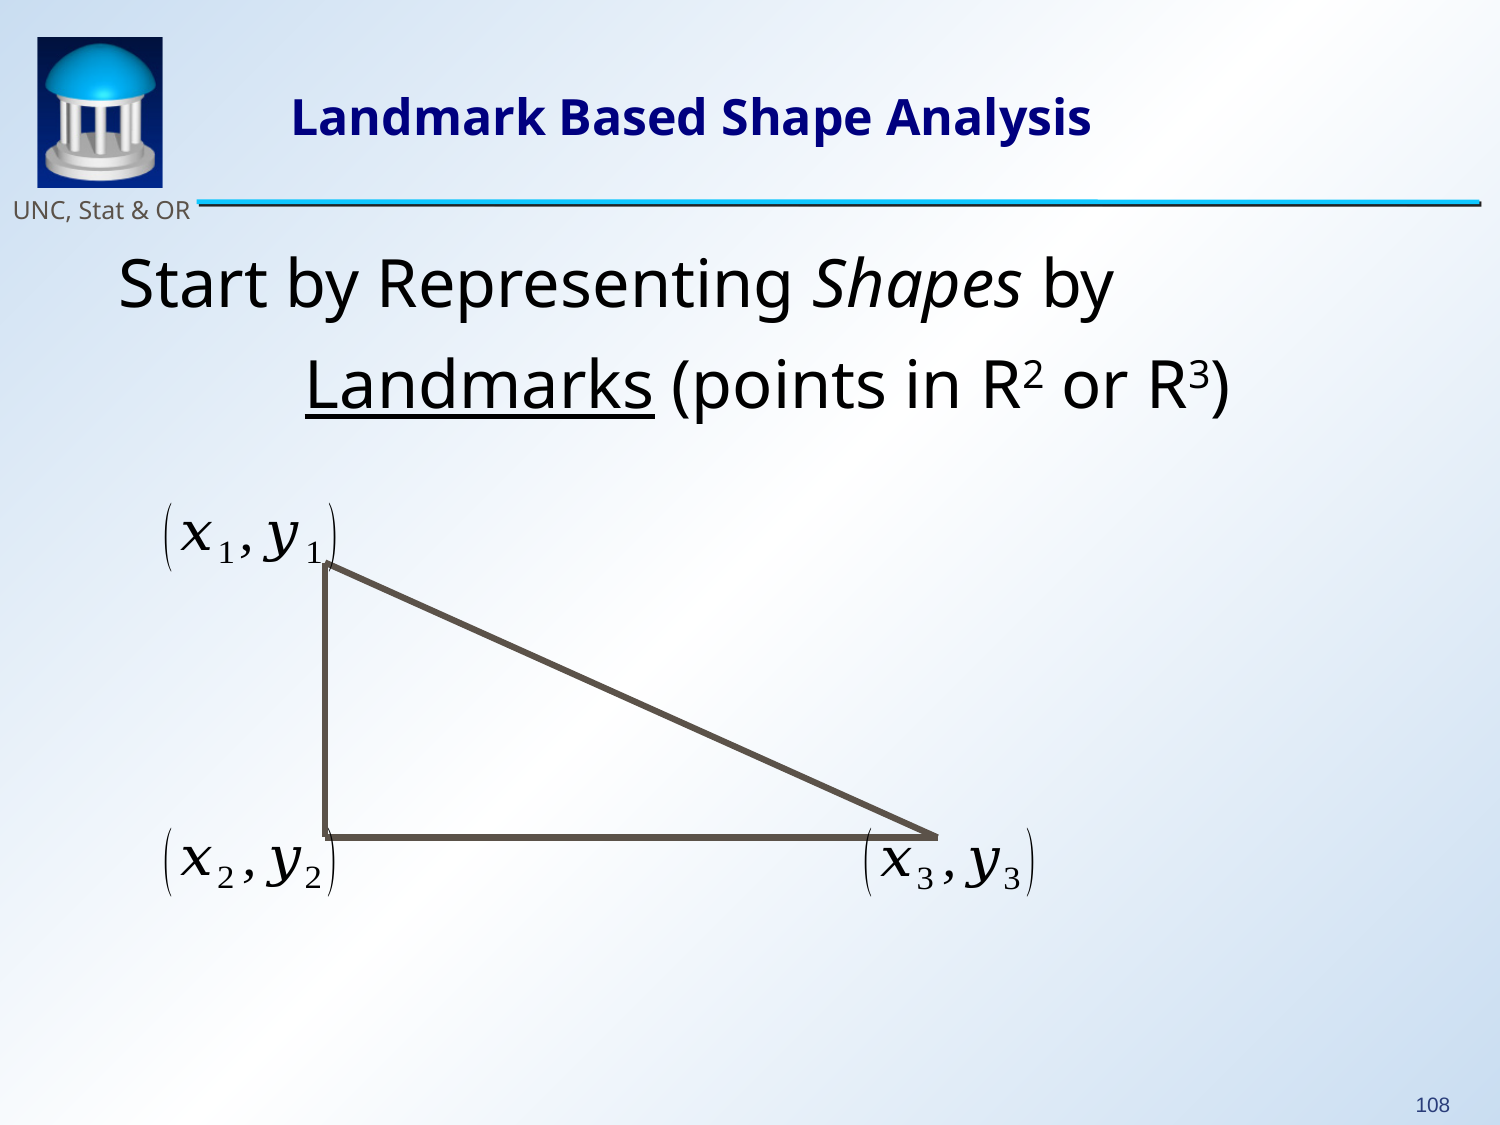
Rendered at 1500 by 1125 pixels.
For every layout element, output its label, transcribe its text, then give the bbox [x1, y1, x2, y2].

title Landmark Based Shape Analysis [274, 74, 1448, 156]
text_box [324, 562, 938, 838]
list Start by Representing Shapes by Landmarks (points in R2 or R3) [103, 224, 1432, 1076]
